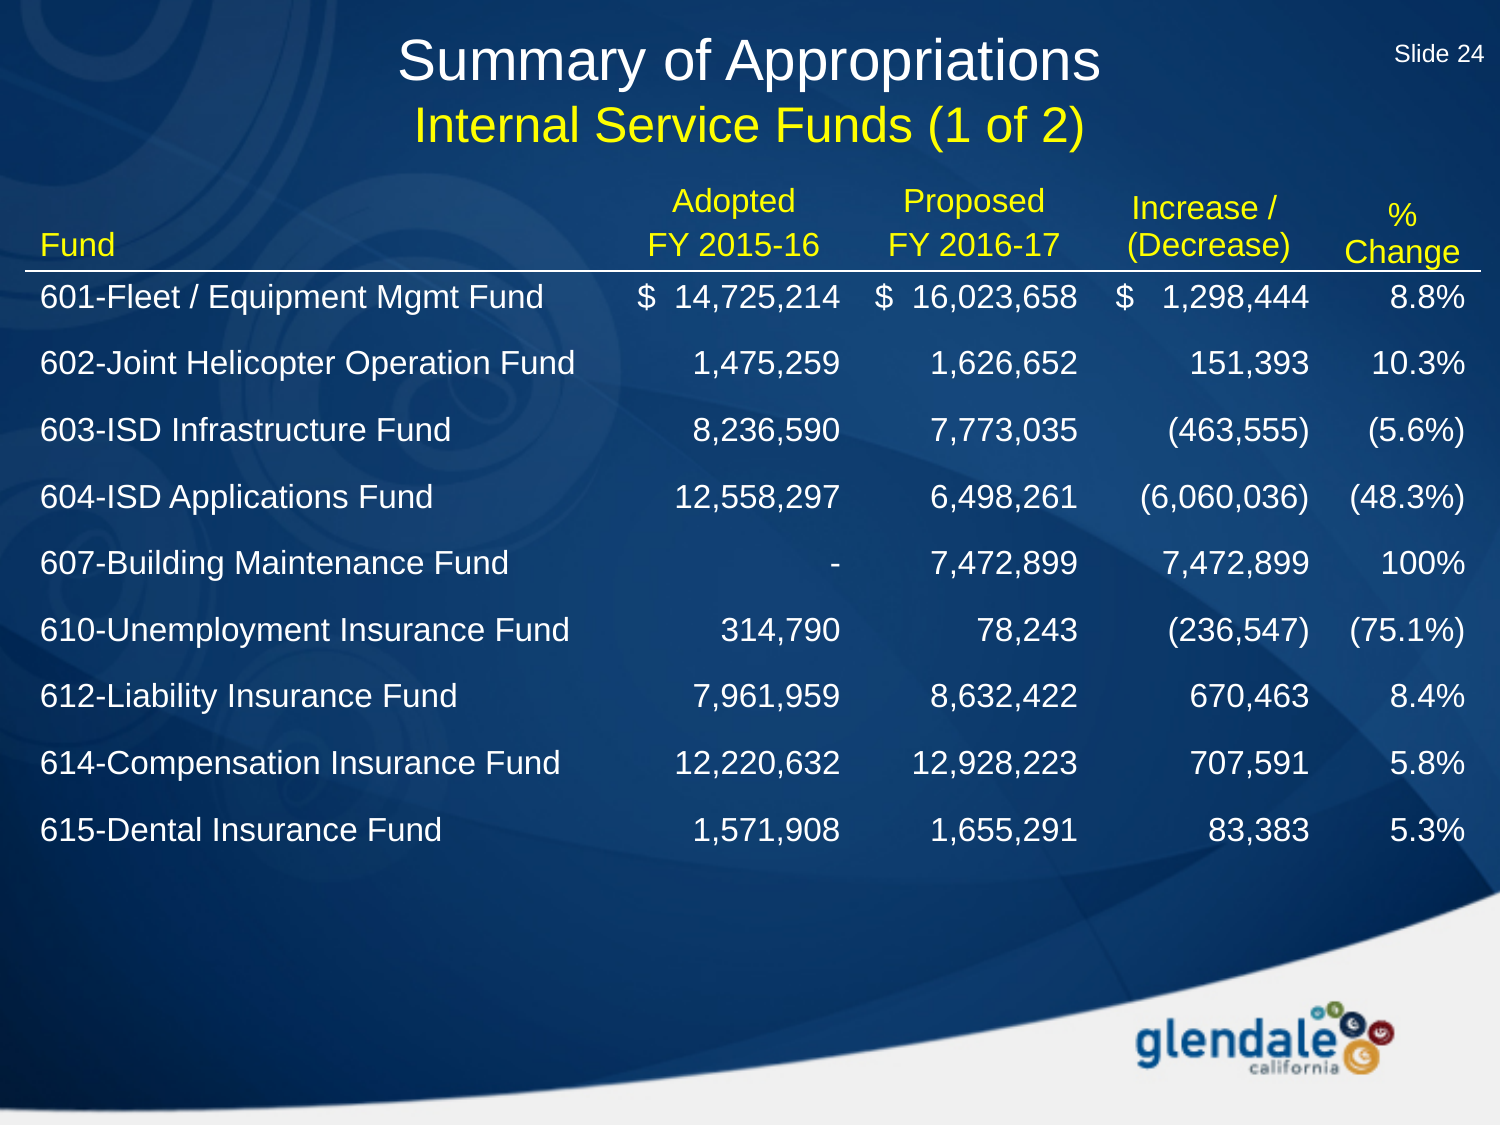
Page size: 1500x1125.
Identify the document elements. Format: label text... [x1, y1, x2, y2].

table_cell 602-Joint Helicopter Operation Fund [25, 337, 612, 404]
table_cell 707,591 [1093, 737, 1325, 804]
table_cell 8.4% [1325, 670, 1481, 737]
table_cell 314,790 [612, 604, 856, 670]
table_cell $ 1,298,444 [1093, 272, 1325, 337]
table_cell (48.3%) [1325, 471, 1481, 537]
table_cell 12,928,223 [856, 737, 1093, 804]
table_header Proposed FY 2016-17 [856, 175, 1093, 270]
table_cell 612-Liability Insurance Fund [25, 670, 612, 737]
table_cell $ 16,023,658 [856, 272, 1093, 337]
picture [0, 0, 1500, 1125]
table_cell 5.3% [1325, 804, 1481, 870]
table_cell 8,632,422 [856, 670, 1093, 737]
table_cell 610-Unemployment Insurance Fund [25, 604, 612, 670]
table_cell 1,626,652 [856, 337, 1093, 404]
table_cell 83,383 [1093, 804, 1325, 870]
table_cell 614-Compensation Insurance Fund [25, 737, 612, 804]
table_cell 8.8% [1325, 272, 1481, 337]
table_cell 12,558,297 [612, 471, 856, 537]
table_cell 10.3% [1325, 337, 1481, 404]
table_cell 601-Fleet / Equipment Mgmt Fund [25, 272, 612, 337]
table_cell 604-ISD Applications Fund [25, 471, 612, 537]
table_cell 8,236,590 [612, 404, 856, 471]
table_cell 603-ISD Infrastructure Fund [25, 404, 612, 471]
table_cell (75.1%) [1325, 604, 1481, 670]
title Summary of Appropriations Internal Service Funds (1 of 2) [50, 37, 1450, 138]
table_cell 100% [1325, 537, 1481, 604]
table_header Adopted FY 2015-16 [612, 175, 856, 270]
table_header Fund [25, 175, 612, 270]
table_cell 670,463 [1093, 670, 1325, 737]
table_cell 7,773,035 [856, 404, 1093, 471]
table_cell 1,475,259 [612, 337, 856, 404]
table_cell 7,472,899 [1093, 537, 1325, 604]
table_cell 607-Building Maintenance Fund [25, 537, 612, 604]
table_cell $ 14,725,214 [612, 272, 856, 337]
table_cell (5.6%) [1325, 404, 1481, 471]
table_cell 615-Dental Insurance Fund [25, 804, 612, 870]
table_cell (463,555) [1093, 404, 1325, 471]
table_cell 6,498,261 [856, 471, 1093, 537]
table_cell 1,655,291 [856, 804, 1093, 870]
table_cell 7,961,959 [612, 670, 856, 737]
table_cell (6,060,036) [1093, 471, 1325, 537]
table_cell 151,393 [1093, 337, 1325, 404]
table_cell 12,220,632 [612, 737, 856, 804]
table_cell 5.8% [1325, 737, 1481, 804]
table_cell (236,547) [1093, 604, 1325, 670]
table_header Increase / (Decrease) [1093, 175, 1325, 270]
table_cell 78,243 [856, 604, 1093, 670]
slide_number Slide 24 [1149, 0, 1500, 75]
table_header % Change [1325, 175, 1481, 270]
table_cell 1,571,908 [612, 804, 856, 870]
table_cell - [612, 537, 856, 604]
table_cell 7,472,899 [856, 537, 1093, 604]
